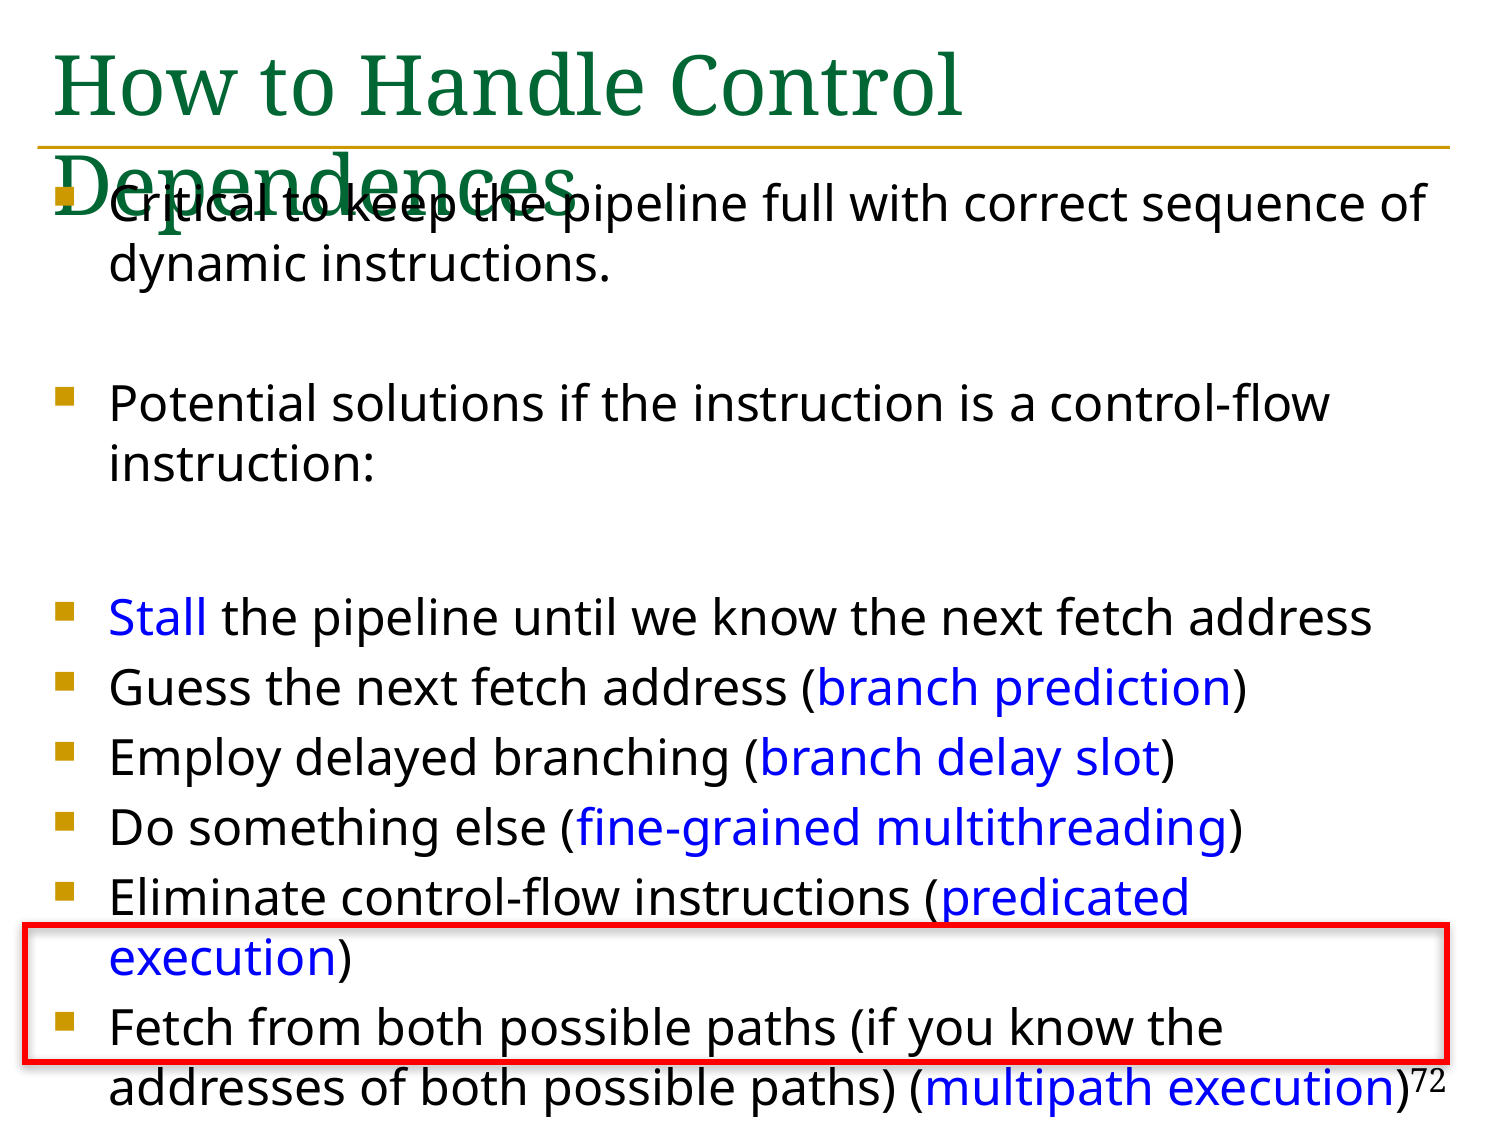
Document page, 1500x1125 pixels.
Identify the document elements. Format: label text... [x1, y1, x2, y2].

title How to Handle Control Dependences [37, 24, 1450, 163]
list Critical to keep the pipeline full with correct sequence of dynamic instructions. Potential solutions if the instruction is a control-flow instruction: Stall the pipeline until we know the next fetch address Guess the next fetch address (branch prediction) Employ delayed branching (branch delay slot) Do something else (fine-grained multithreading) Eliminate control-flow instructions (predicated execution) Fetch from both possible paths (if you know the addresses of both possible paths) (multipath execution) [37, 163, 1450, 925]
text_box [24, 924, 1448, 1063]
slide_number 72 [1111, 1036, 1462, 1112]
